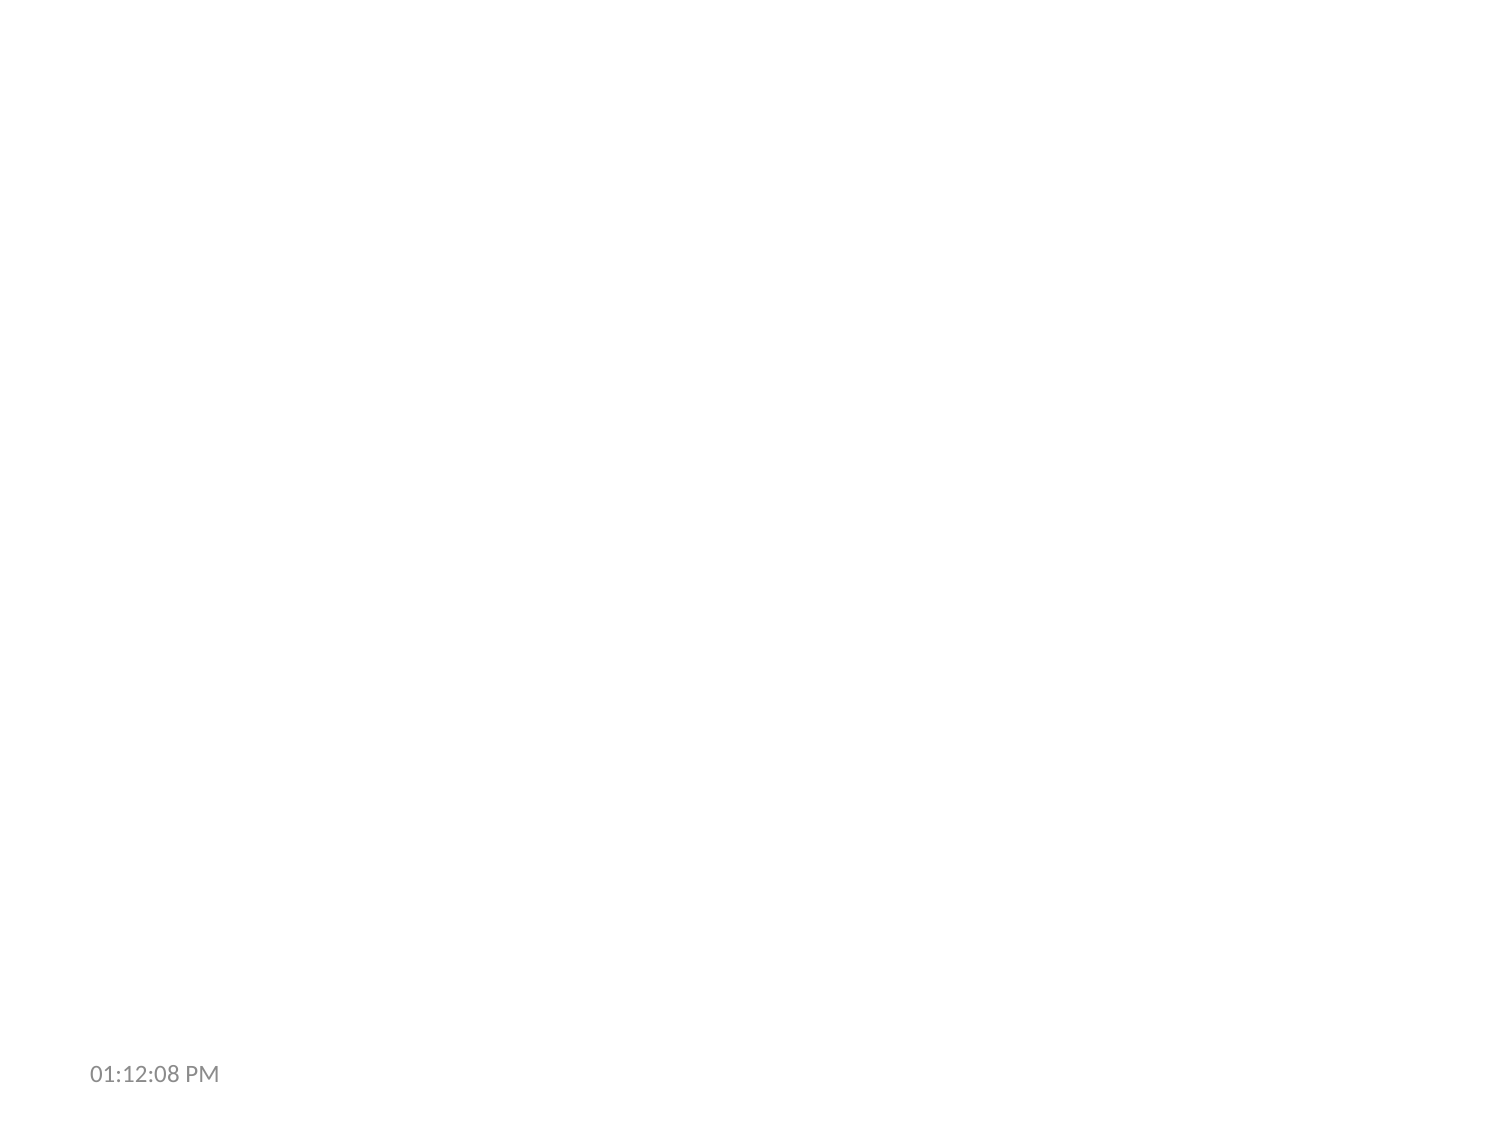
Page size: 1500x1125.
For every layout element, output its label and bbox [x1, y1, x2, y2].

slide_number [75, 1042, 425, 1103]
